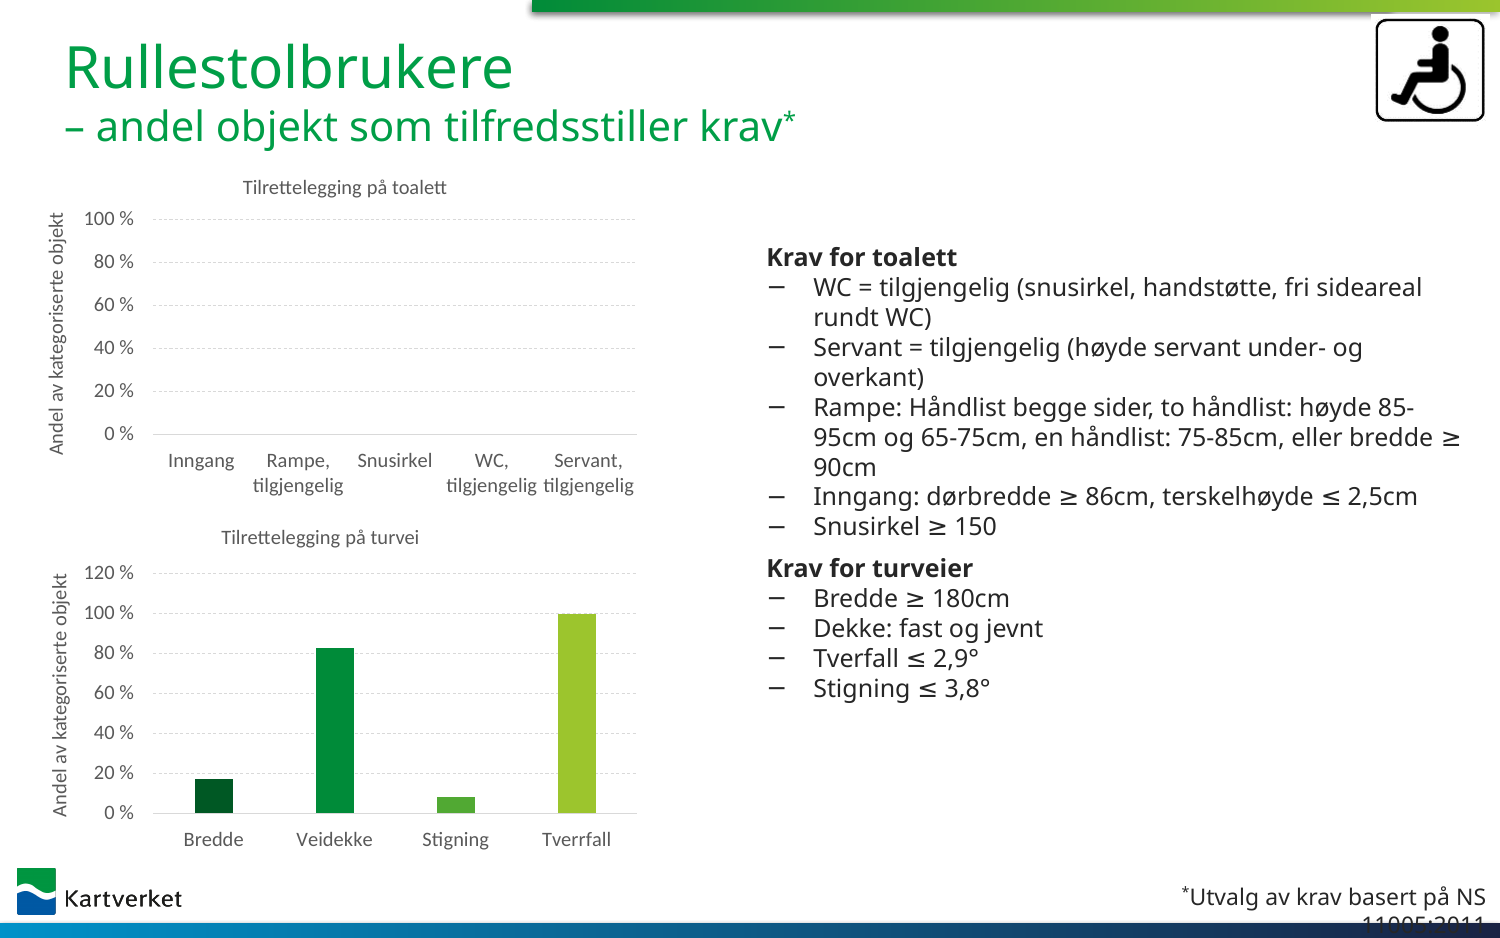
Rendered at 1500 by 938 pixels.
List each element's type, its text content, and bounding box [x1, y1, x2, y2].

text_box Rullestolbrukere – andel objekt som tilfredsstiller krav* [49, 14, 1431, 158]
text_box *Utvalg av krav basert på NS 11005:2011 [1068, 873, 1500, 938]
picture [41, 520, 650, 859]
text_box Krav for turveier Bredde ≥ 180cm Dekke: fast og jevnt Tverfall ≤ 2,9° Stigning ≤ 3,8° [751, 545, 1483, 710]
text_box Krav for toalett WC = tilgjengelig (snusirkel, handstøtte, fri sideareal rundt WC) Servant = tilgjengelig (høyde servant under- og overkant) Rampe: Håndlist begge sider, to håndlist: høyde 85-95cm og 65-75cm, en håndlist: 75-85cm, eller bredde ≥ 90cm Inngang: dørbredde ≥ 86cm, terskelhøyde ≤ 2,5cm Snusirkel ≥ 150 [751, 234, 1483, 545]
picture [1371, 13, 1491, 127]
picture [41, 166, 650, 505]
